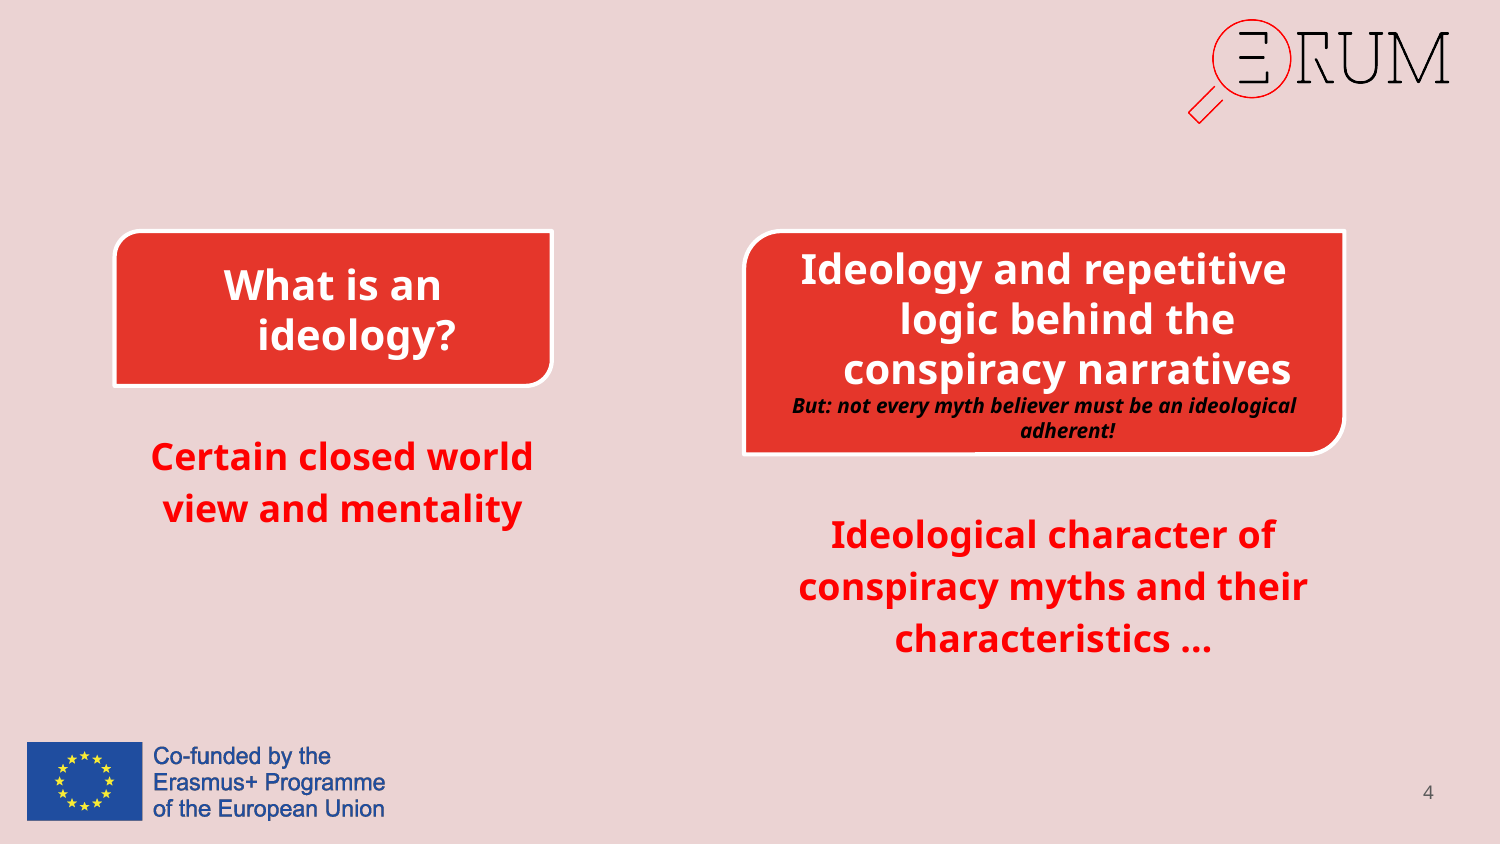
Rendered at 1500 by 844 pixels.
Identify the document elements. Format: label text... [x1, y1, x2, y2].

list Certain closed world view and mentality [114, 411, 552, 606]
text_box What is an ideology? [114, 231, 552, 386]
picture [27, 742, 385, 821]
text_box Ideological character of conspiracy myths and their characteristics … [744, 489, 1345, 684]
slide_number 4 [1358, 761, 1449, 826]
picture [1136, 0, 1500, 137]
text_box Ideology and repetitive logic behind the conspiracy narratives But: not every myth believer must be an ideological adherent! [744, 231, 1345, 455]
